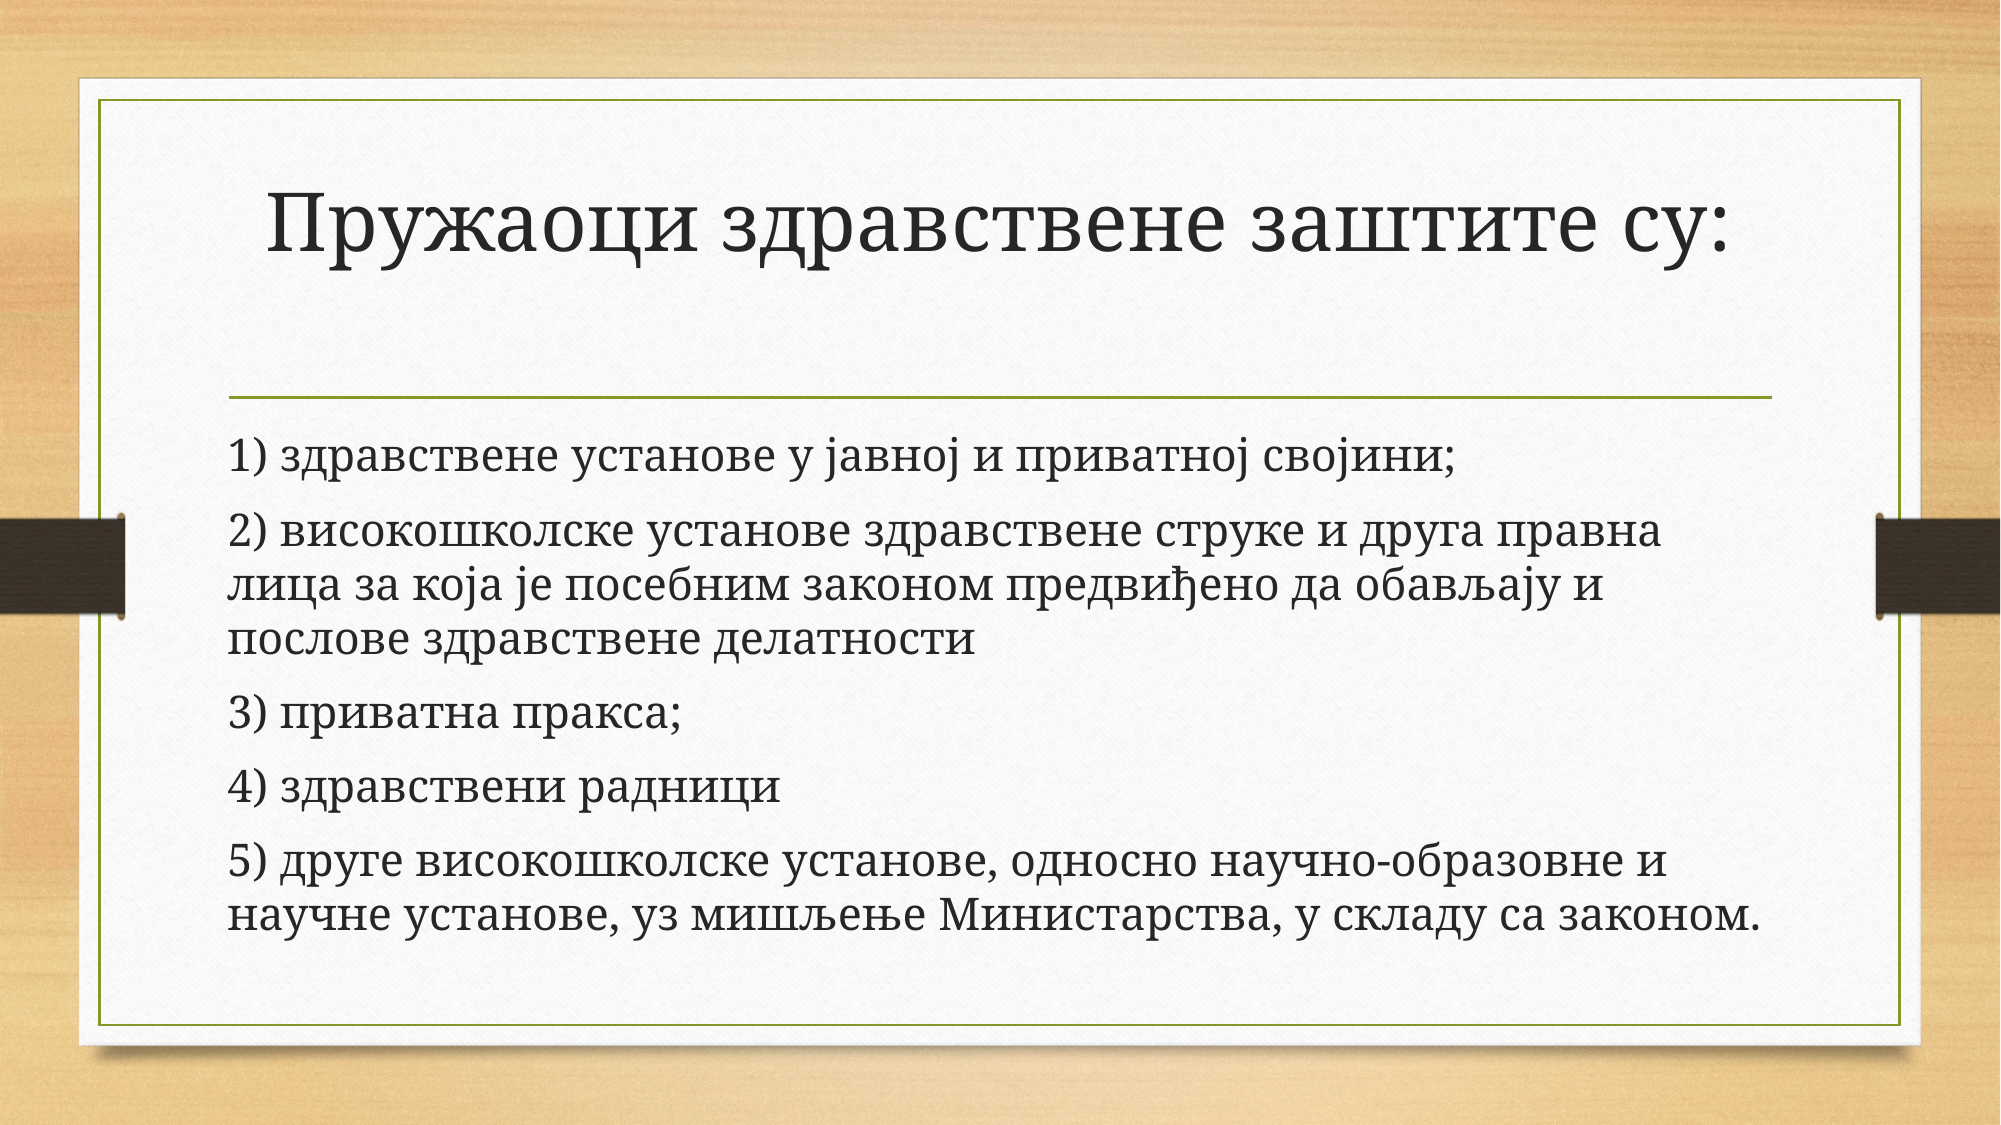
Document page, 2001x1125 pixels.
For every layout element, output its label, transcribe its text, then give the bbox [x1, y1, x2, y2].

picture [0, 0, 2001, 1125]
title Пружаоци здравствене заштите су: [212, 161, 1788, 375]
list 1) здравствене установе у јавној и приватној својини; 2) високошколске установе здравствене струке и друга правна лица за која је посебним законом предвиђено да обављају и послове здравствене делатности 3) приватна пракса; 4) здравствени радници 5) друге високошколске установе, односно научно-образовне и научне установе, уз мишљење Министарства, у складу са законом. [212, 419, 1788, 964]
